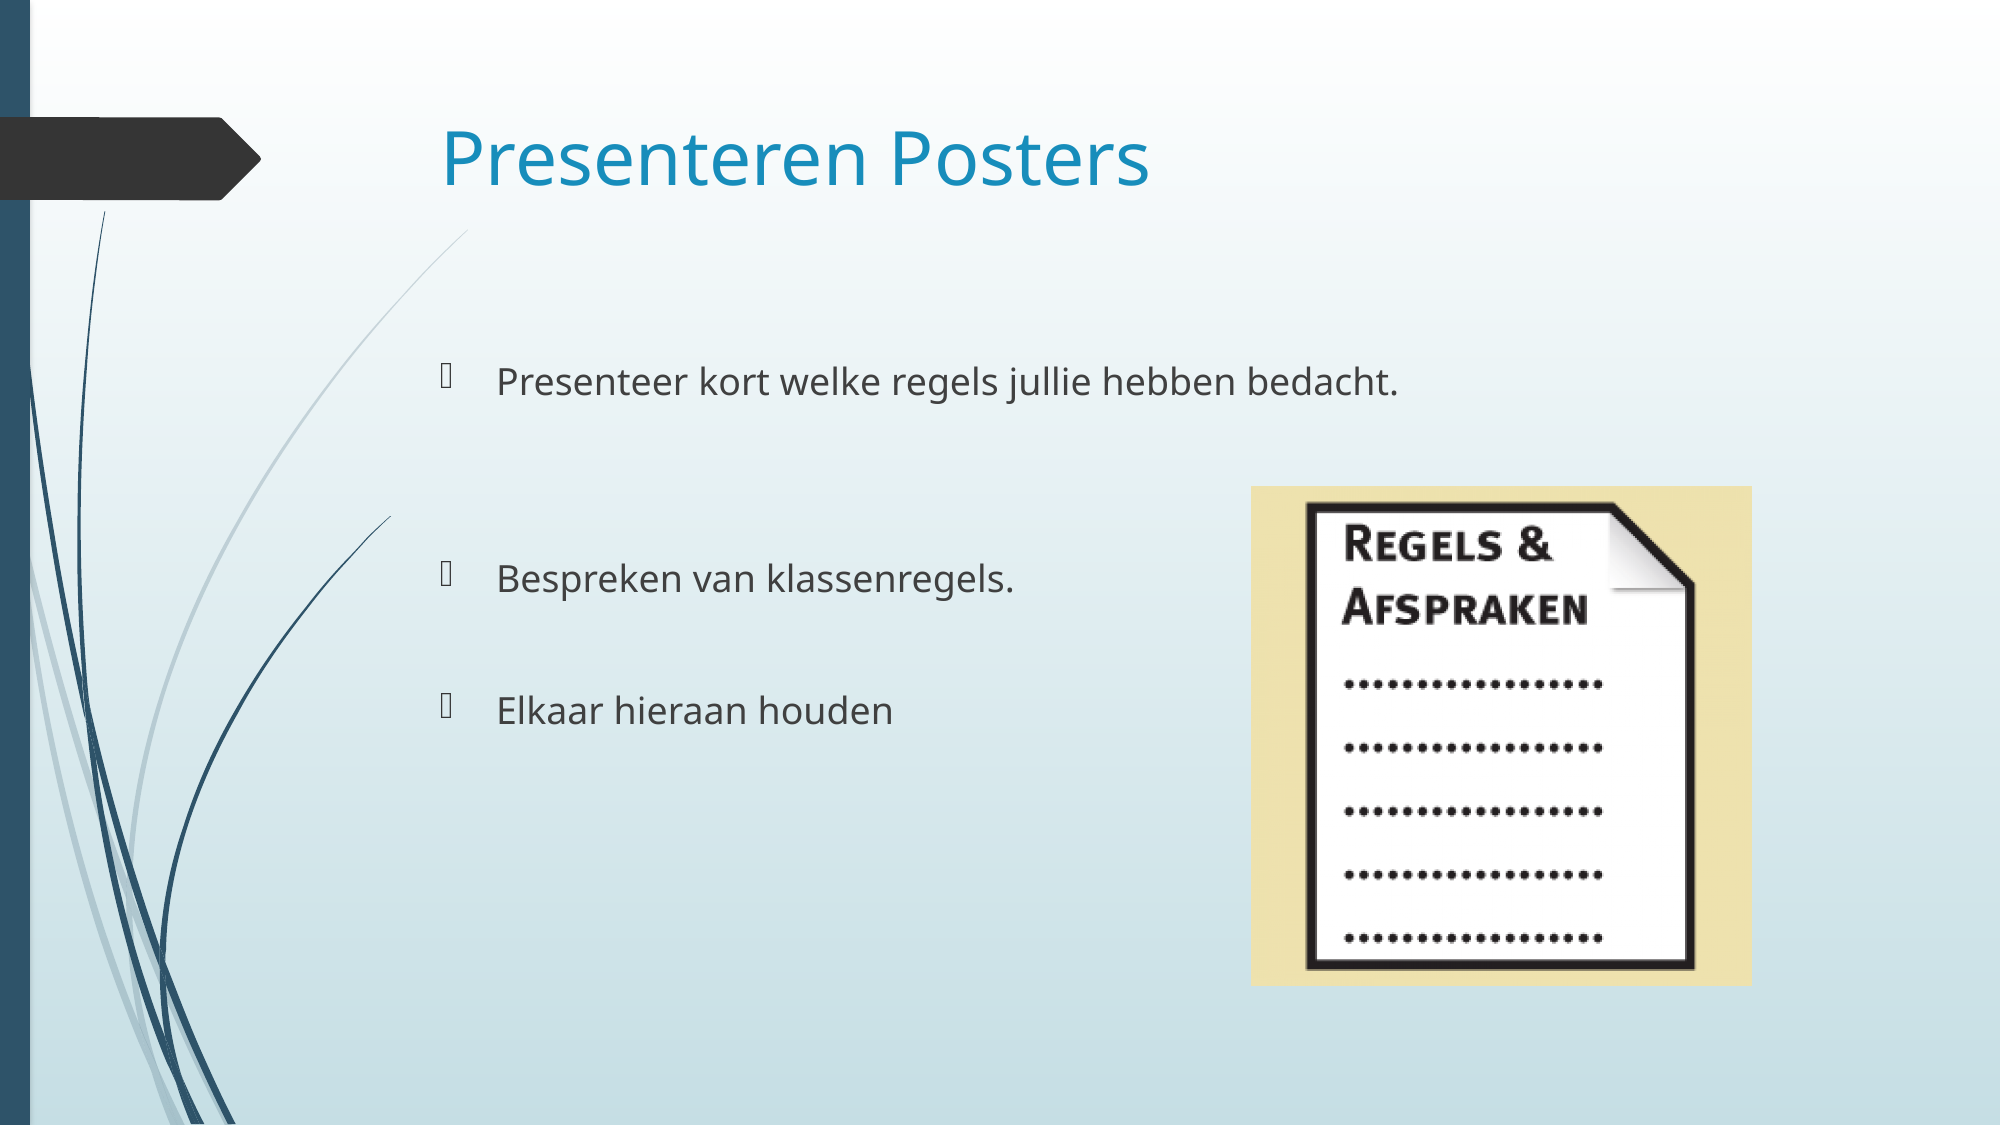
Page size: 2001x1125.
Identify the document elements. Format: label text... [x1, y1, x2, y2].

picture [1251, 486, 1752, 986]
list Presenteer kort welke regels jullie hebben bedacht. Bespreken van klassenregels. Elkaar hieraan houden [424, 350, 1888, 970]
title Presenteren Posters [425, 102, 1888, 313]
